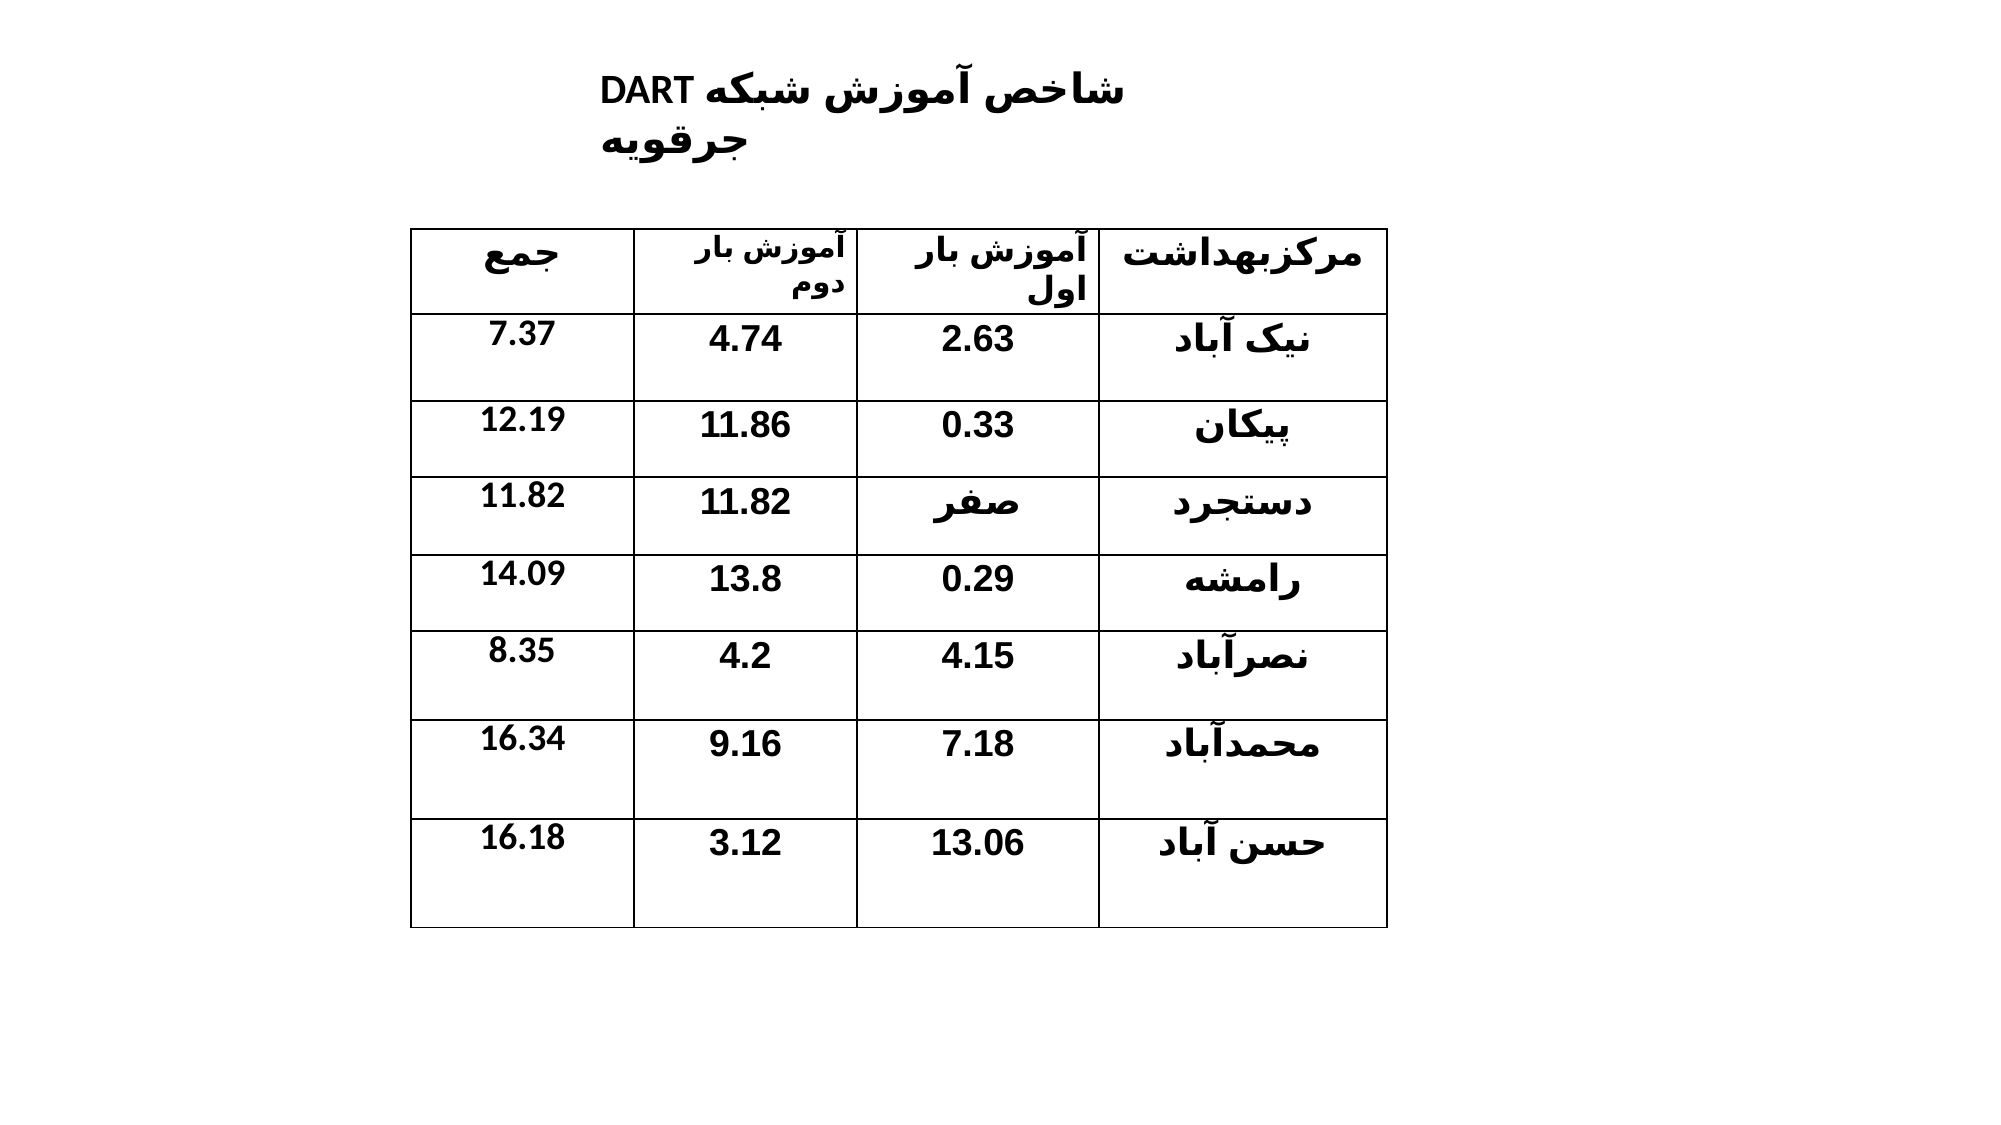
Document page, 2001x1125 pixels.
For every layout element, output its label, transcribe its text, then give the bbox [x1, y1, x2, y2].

table_cell 11.86 [635, 402, 856, 476]
table_cell 3.12 [635, 820, 856, 927]
table_cell 14.09 [412, 556, 633, 630]
table_cell 13.06 [858, 820, 1098, 927]
table_cell 16.34 [412, 721, 633, 818]
table_cell حسن آباد [1100, 820, 1386, 927]
table_cell محمدآباد [1100, 721, 1386, 818]
table_cell دستجرد [1100, 478, 1386, 554]
table_cell 13.8 [635, 556, 856, 630]
table_cell پیکان [1100, 402, 1386, 476]
table_header آموزش بار اول [858, 230, 1098, 313]
table_header جمع [412, 230, 633, 313]
table_cell 12.19 [412, 402, 633, 476]
table_cell رامشه [1100, 556, 1386, 630]
table_cell 4.74 [635, 315, 856, 400]
table_cell 0.29 [858, 556, 1098, 630]
table_cell 11.82 [635, 478, 856, 554]
table_cell 4.15 [858, 632, 1098, 719]
table_cell 7.37 [412, 315, 633, 400]
table_cell صفر [858, 478, 1098, 554]
table_cell 8.35 [412, 632, 633, 719]
table_cell 9.16 [635, 721, 856, 818]
text_box DART شاخص آموزش شبکه جرقویه [585, 54, 1149, 169]
table_cell نصرآباد [1100, 632, 1386, 719]
table_cell 11.82 [412, 478, 633, 554]
table_cell 0.33 [858, 402, 1098, 476]
table_header مرکزبهداشت [1100, 230, 1386, 313]
table_header آموزش بار دوم [635, 230, 856, 313]
table_cell 4.2 [635, 632, 856, 719]
table_cell 7.18 [858, 721, 1098, 818]
table_cell نیک آباد [1100, 315, 1386, 400]
table_cell 2.63 [858, 315, 1098, 400]
table_cell 16.18 [412, 820, 633, 927]
